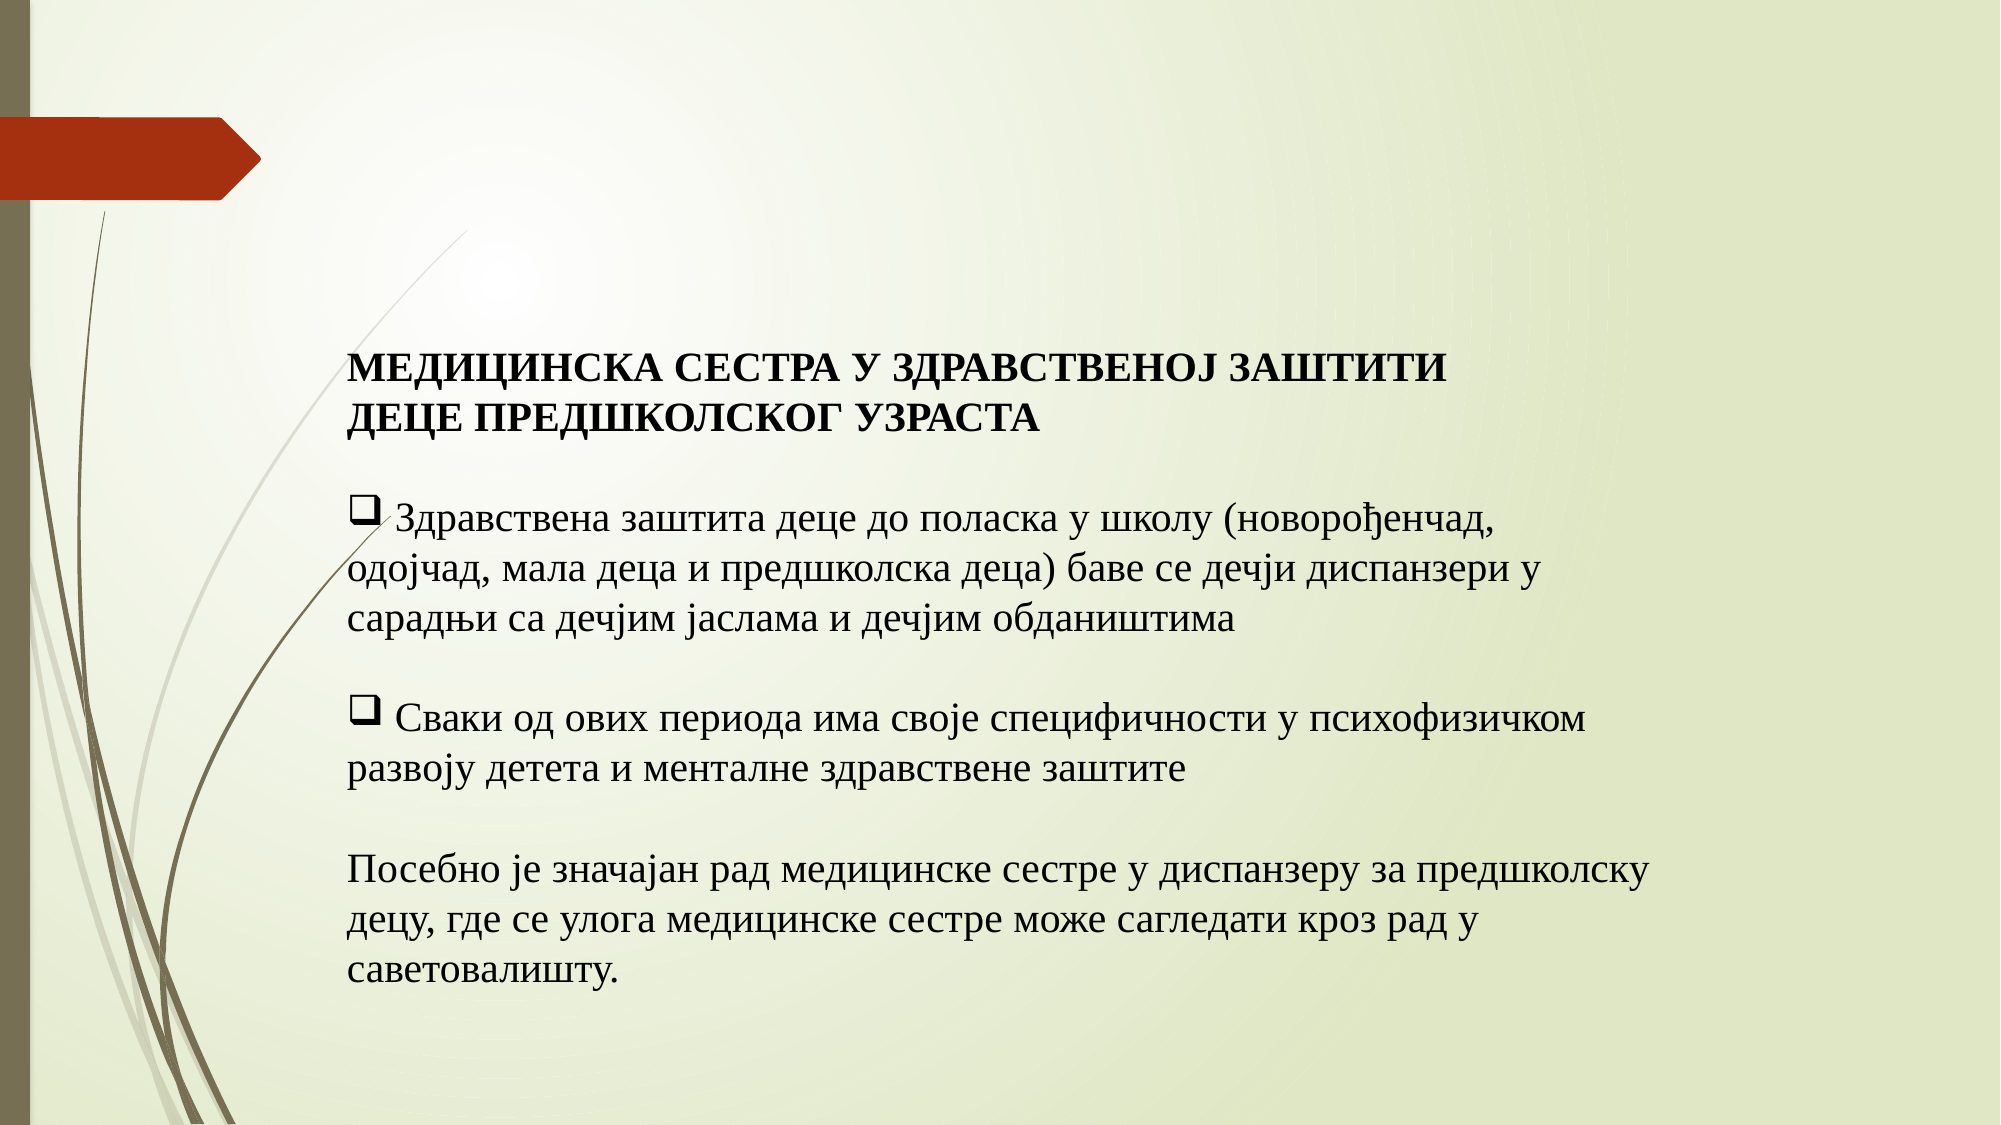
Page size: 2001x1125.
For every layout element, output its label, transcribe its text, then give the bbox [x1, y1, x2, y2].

text_box МЕДИЦИНСКА СЕСТРА У ЗДРАВСТВЕНОЈ ЗАШТИТИ ДЕЦЕ ПРЕДШКОЛСКОГ УЗРАСТА Здравствена заштита деце до поласка у школу (новорођенчад, одојчад, мала деца и предшколска деца) баве се дечји диспанзери у сарадњи са дечјим јаслама и дечјим обдаништима Сваки од ових периода има своје специфичности у психофизичком развоју детета и менталне здравствене заштите Посебно је значајан рад медицинске сестре у диспанзеру за предшколску децу, где се улога медицинске сестре може сагледати кроз рад у саветовалишту. [332, 140, 1688, 1090]
